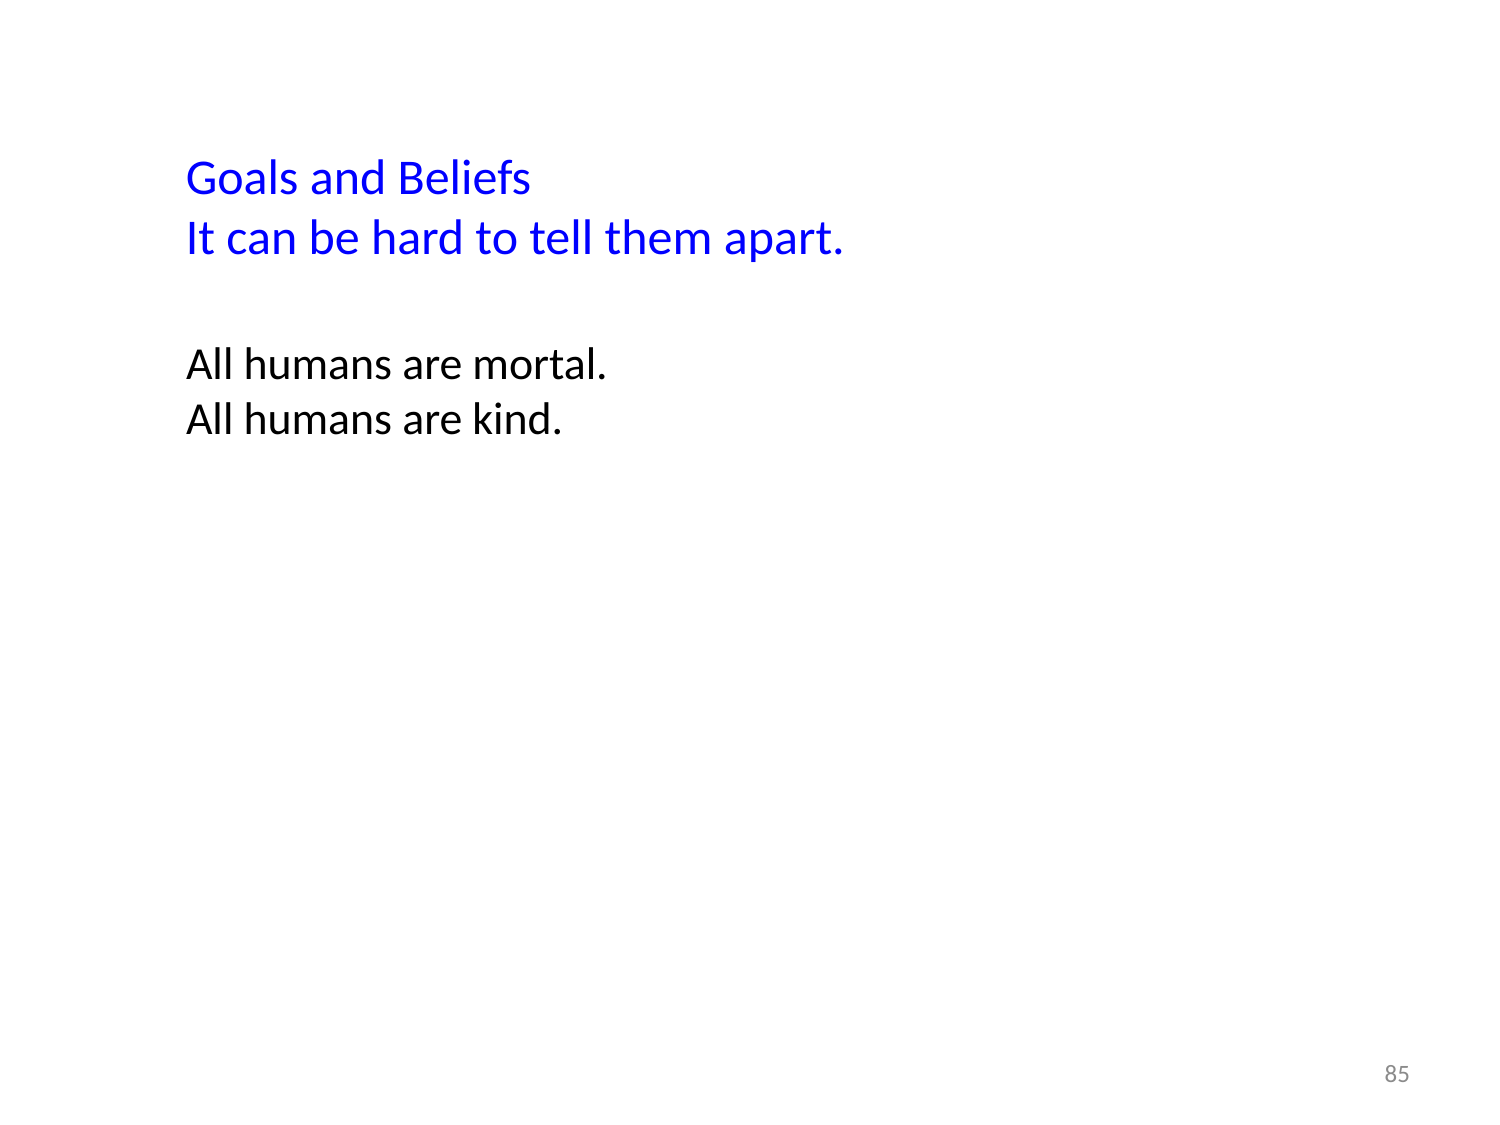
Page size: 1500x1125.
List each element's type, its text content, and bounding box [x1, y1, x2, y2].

text_box All humans are mortal. All humans are kind. [171, 326, 939, 586]
text_box Goals and Beliefs It can be hard to tell them apart. [171, 137, 1306, 272]
slide_number 85 [1074, 1042, 1425, 1103]
